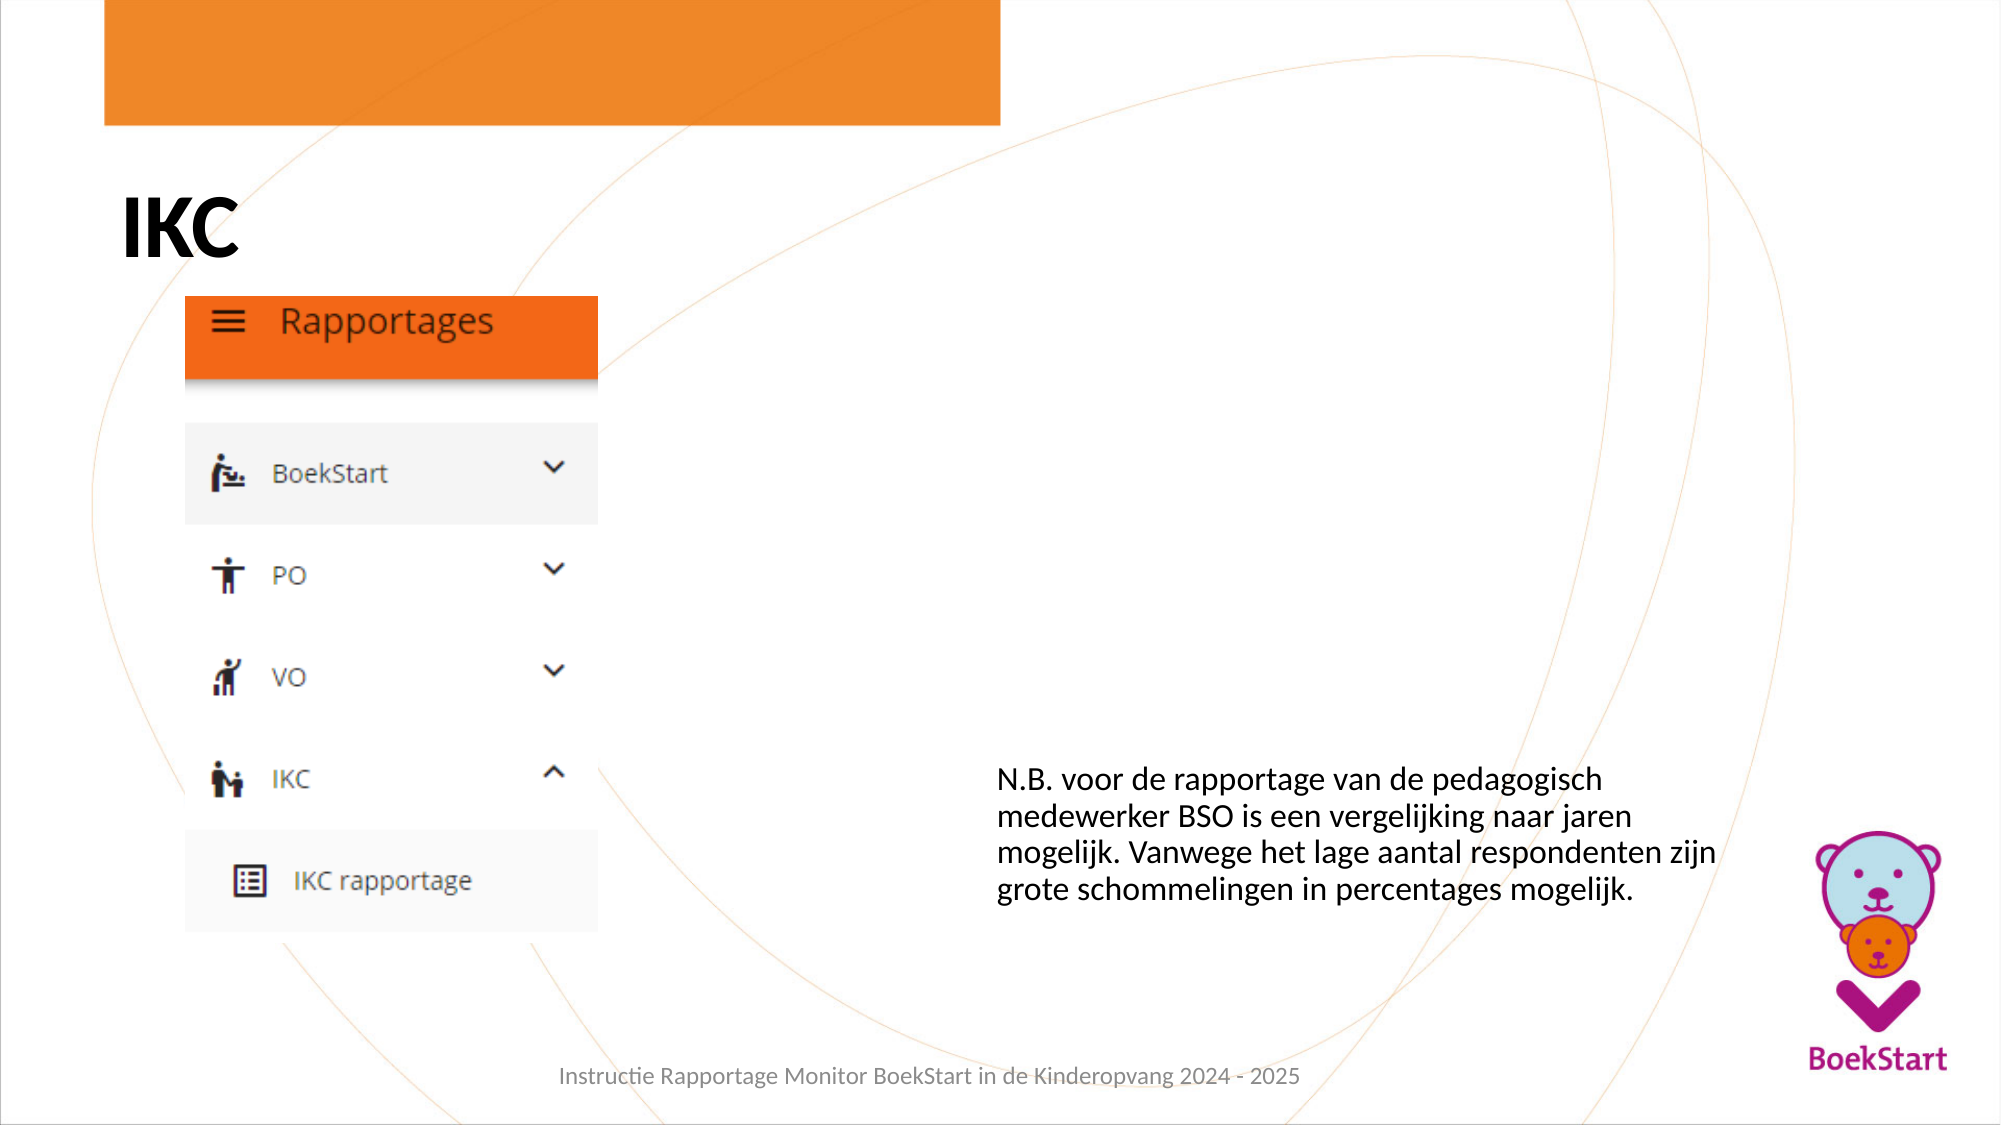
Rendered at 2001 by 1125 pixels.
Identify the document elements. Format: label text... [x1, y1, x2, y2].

picture [0, 0, 2001, 1125]
list [105, 325, 969, 966]
footer Instructie Rapportage Monitor BoekStart in de Kinderopvang 2024 - 2025 [486, 1044, 1386, 1105]
title IKC [105, 158, 1863, 297]
list N.B. voor de rapportage van de pedagogisch medewerker BSO is een vergelijking naar jaren mogelijk. Vanwege het lage aantal respondenten zijn grote schommelingen in percentages mogelijk. [981, 296, 1762, 917]
